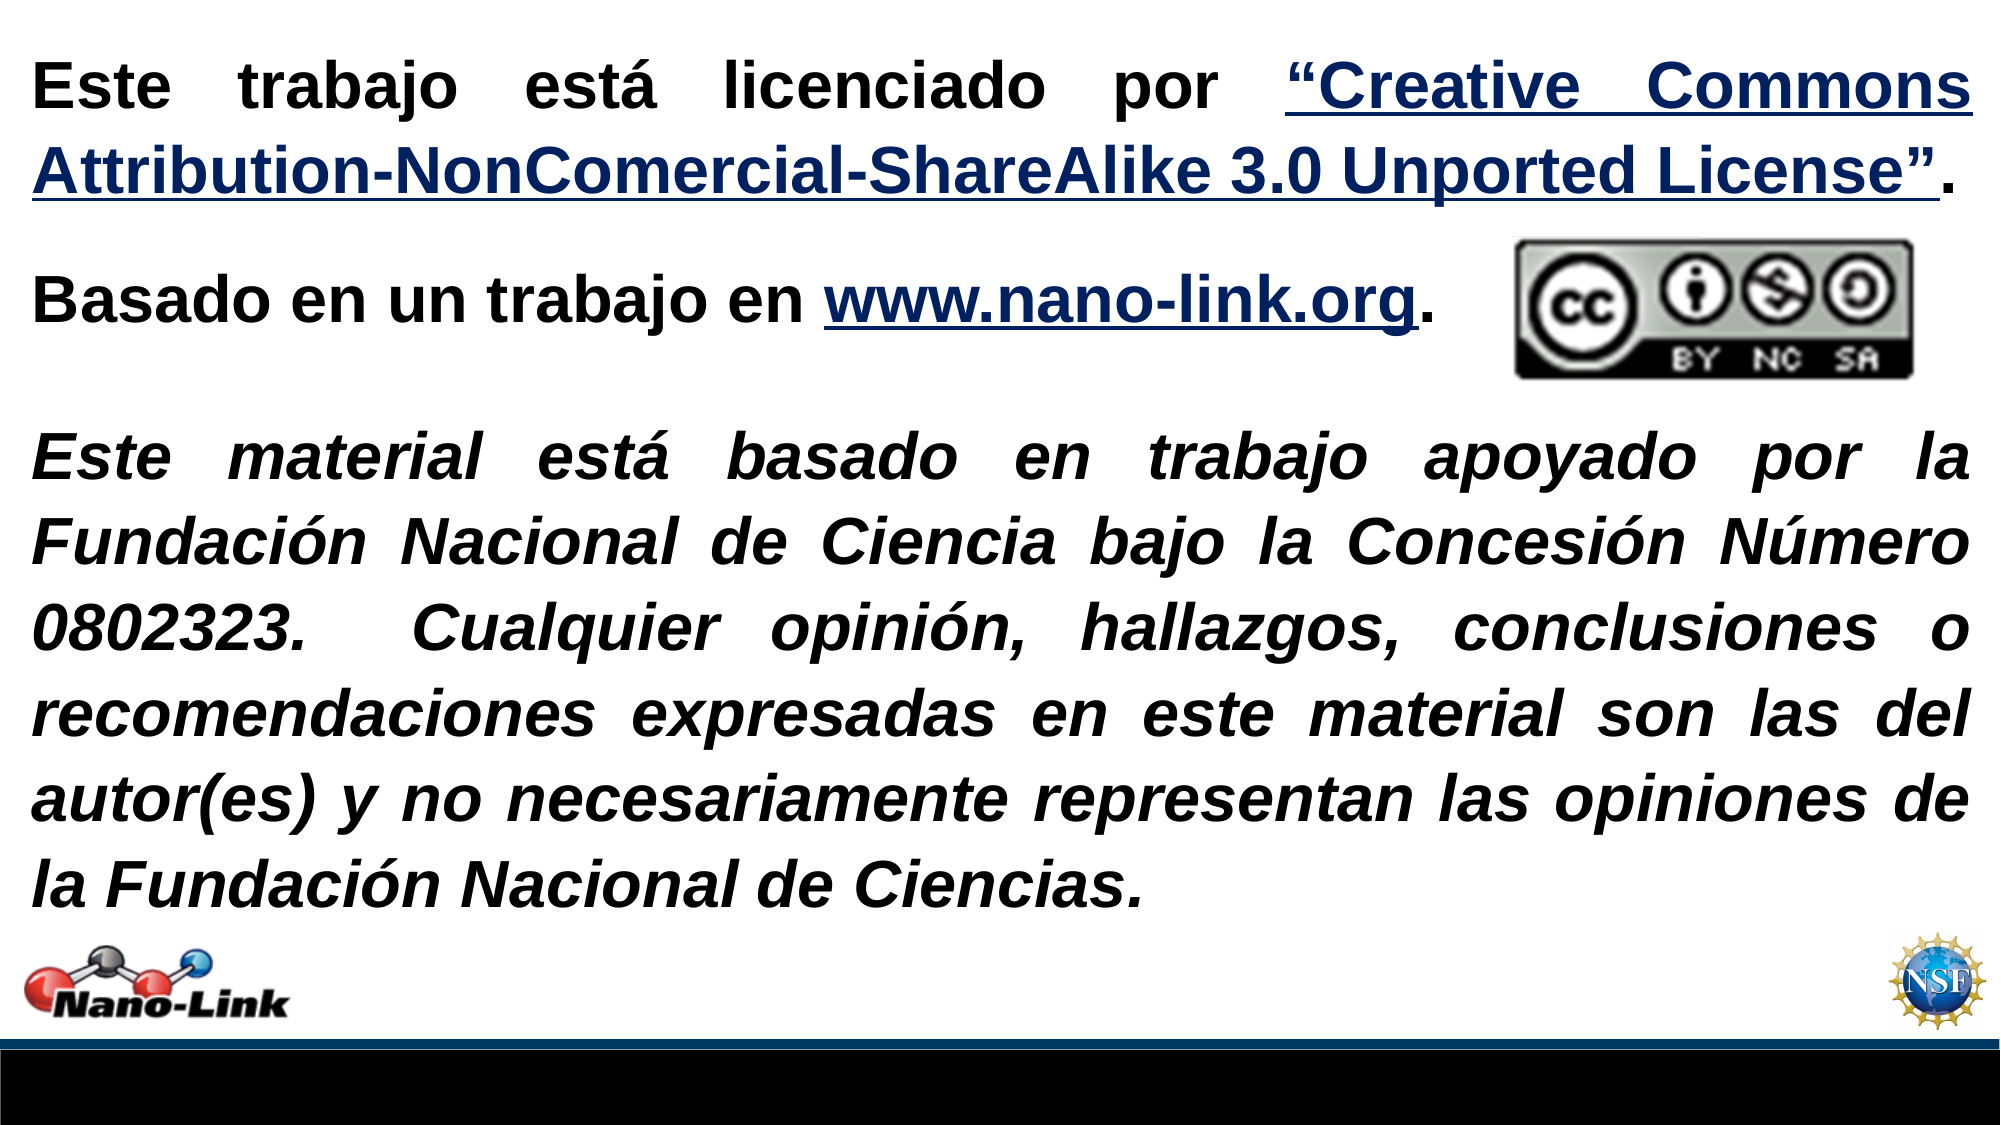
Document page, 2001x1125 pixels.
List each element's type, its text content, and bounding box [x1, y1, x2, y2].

picture [16, 935, 305, 1032]
picture [1511, 236, 1921, 384]
text_box Este material está basado en trabajo apoyado por la Fundación Nacional de Ciencia bajo la Concesión Número 0802323. Cualquier opinión, hallazgos, conclusiones o recomendaciones expresadas en este material son las del autor(es) y no necesariamente representan las opiniones de la Fundación Nacional de Ciencias. [17, 399, 1988, 928]
text_box Este trabajo está licenciado por “Creative Commons Attribution-NonComercial-ShareAlike 3.0 Unported License”. Basado en un trabajo en www.nano-link.org. [17, 28, 1988, 343]
picture [1886, 931, 1988, 1032]
